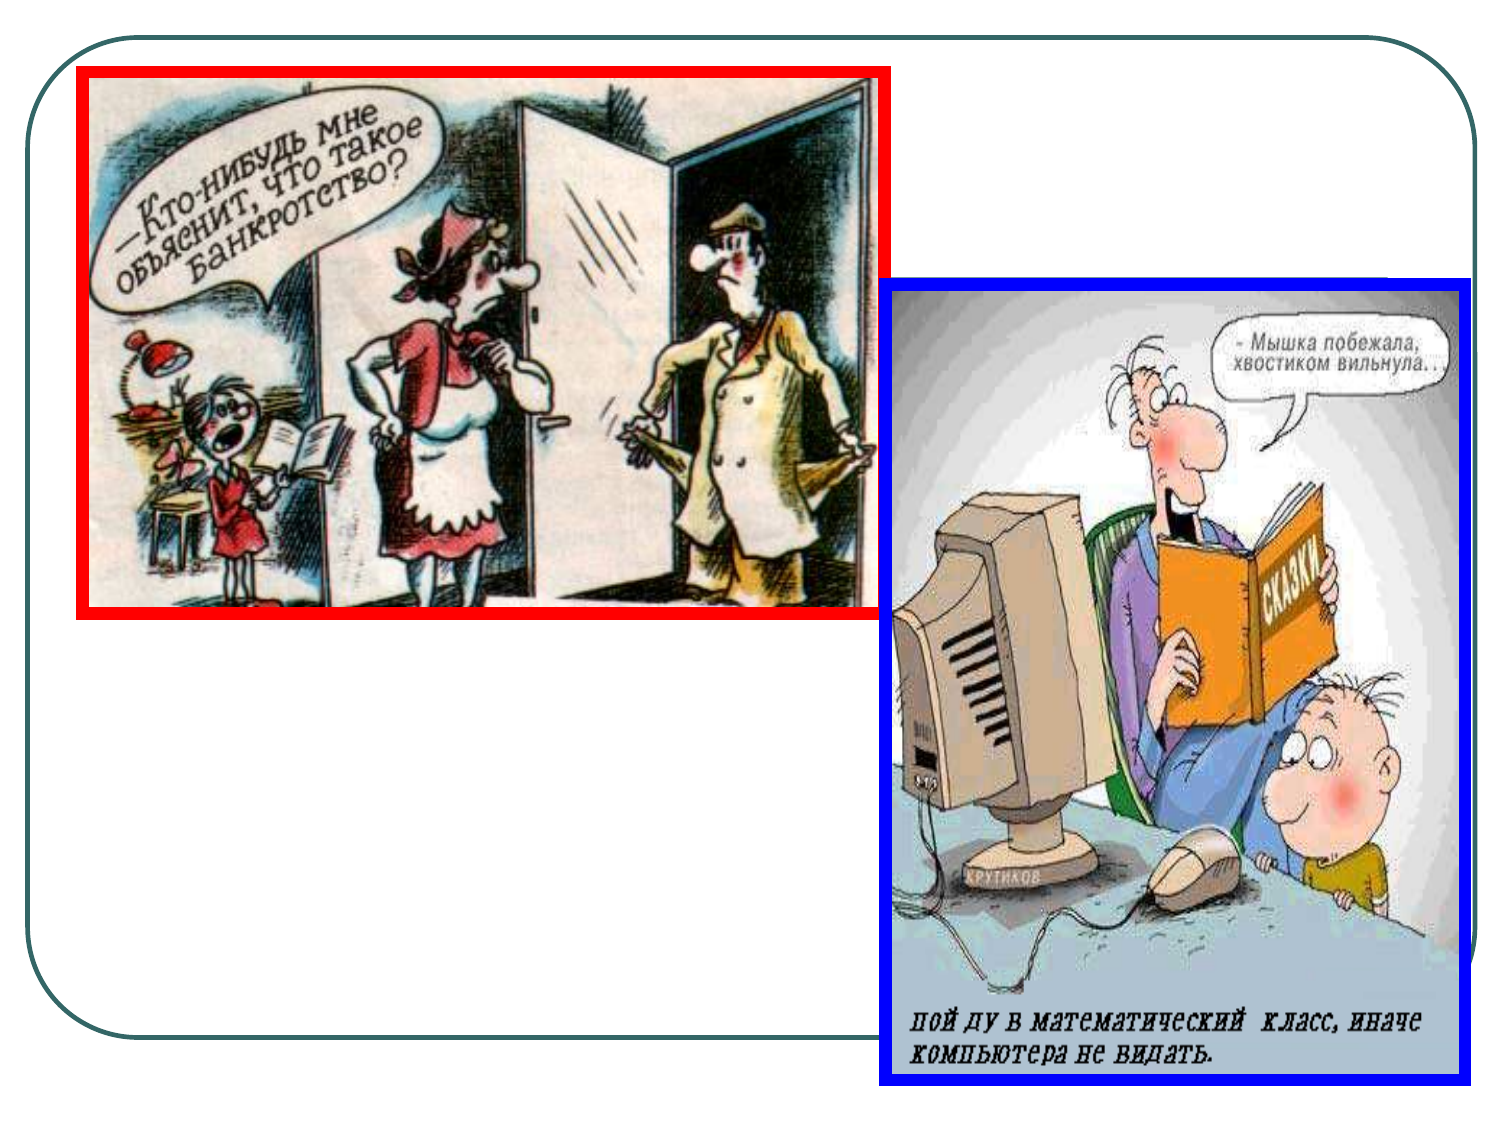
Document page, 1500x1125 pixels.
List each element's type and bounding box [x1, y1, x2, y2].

picture [891, 290, 1459, 1075]
list [88, 77, 879, 608]
